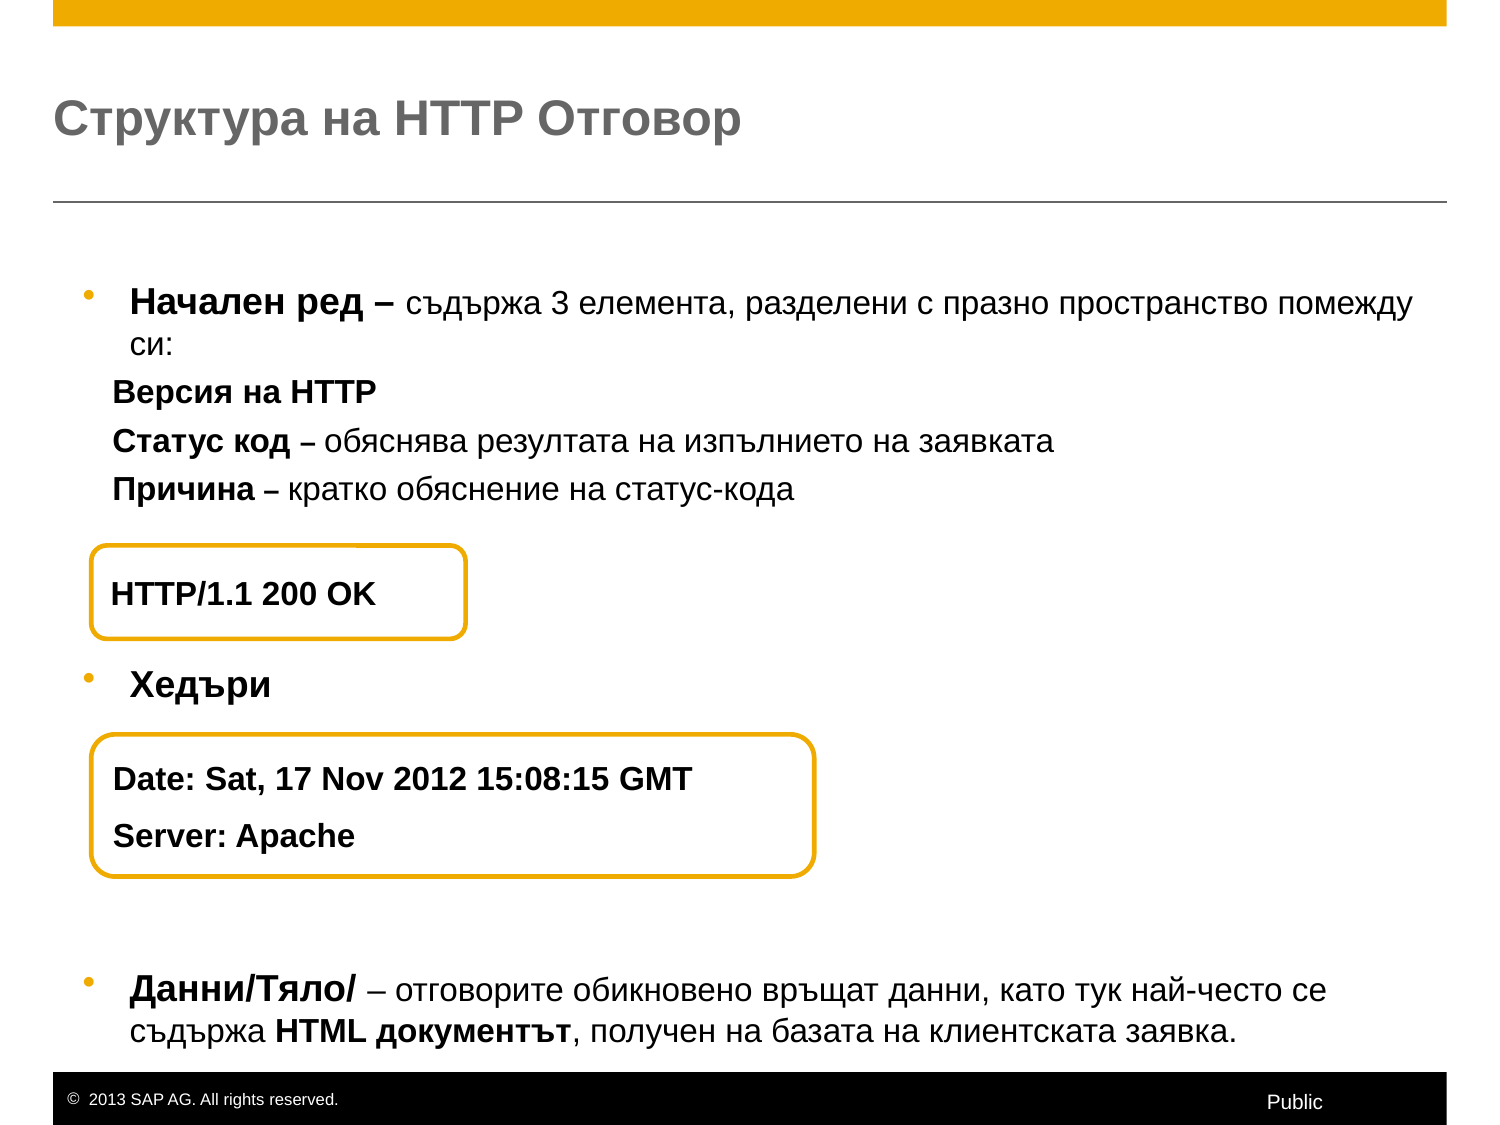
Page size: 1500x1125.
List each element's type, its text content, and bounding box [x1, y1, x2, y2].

title Структура на HTTP Отговор [53, 53, 1447, 178]
text_box Date: Sat, 17 Nov 2012 15:08:15 GMT Server: Apache [89, 732, 816, 879]
list Начален ред – съдържа 3 елемента, разделени с празно пространство помежду си: Версия на HTTP Статус код – обяснява резултата на изпълнието на заявката Причина – кратко обяснение на статус-кода Хедъри Данни/Тяло/ – отговорите обикновено връщат данни, като тук най-често се съдържа HTML документът, получен на базата на клиентската заявка. [52, 276, 1422, 1017]
text_box HTTP/1.1 200 OK [89, 543, 468, 641]
